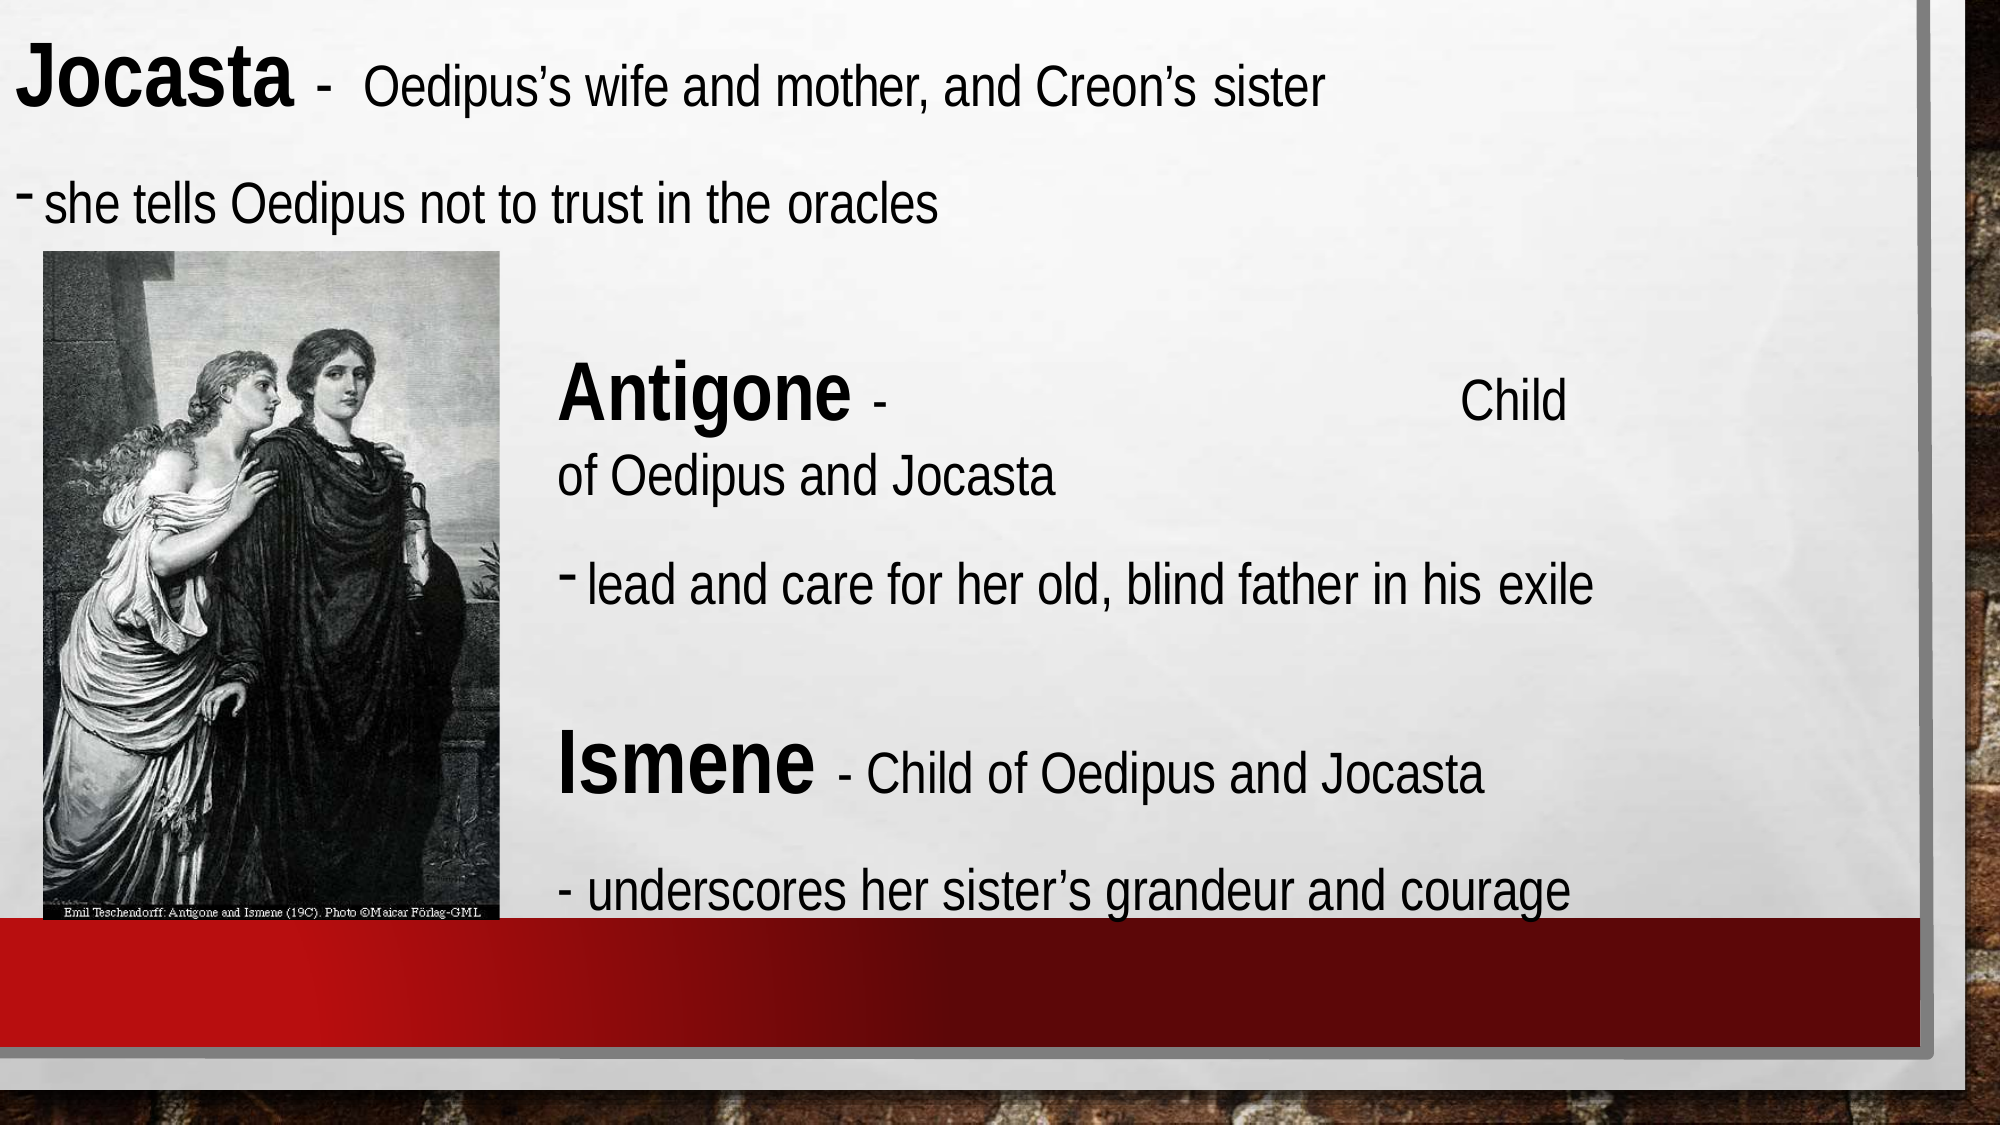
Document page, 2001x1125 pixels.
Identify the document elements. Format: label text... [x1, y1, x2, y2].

picture [0, 0, 1921, 1047]
picture [0, 0, 2000, 1125]
text_box she tells Oedipus not to trust in the oracles Antigone - Child of Oedipus and Jocasta lead and care for her old, blind father in his exile Ismene - Child of Oedipus and Jocasta underscores her sister’s grandeur and courage [12, 162, 1607, 923]
title Jocasta - Oedipus’s wife and mother, and Creon’s sister [12, 12, 1338, 162]
